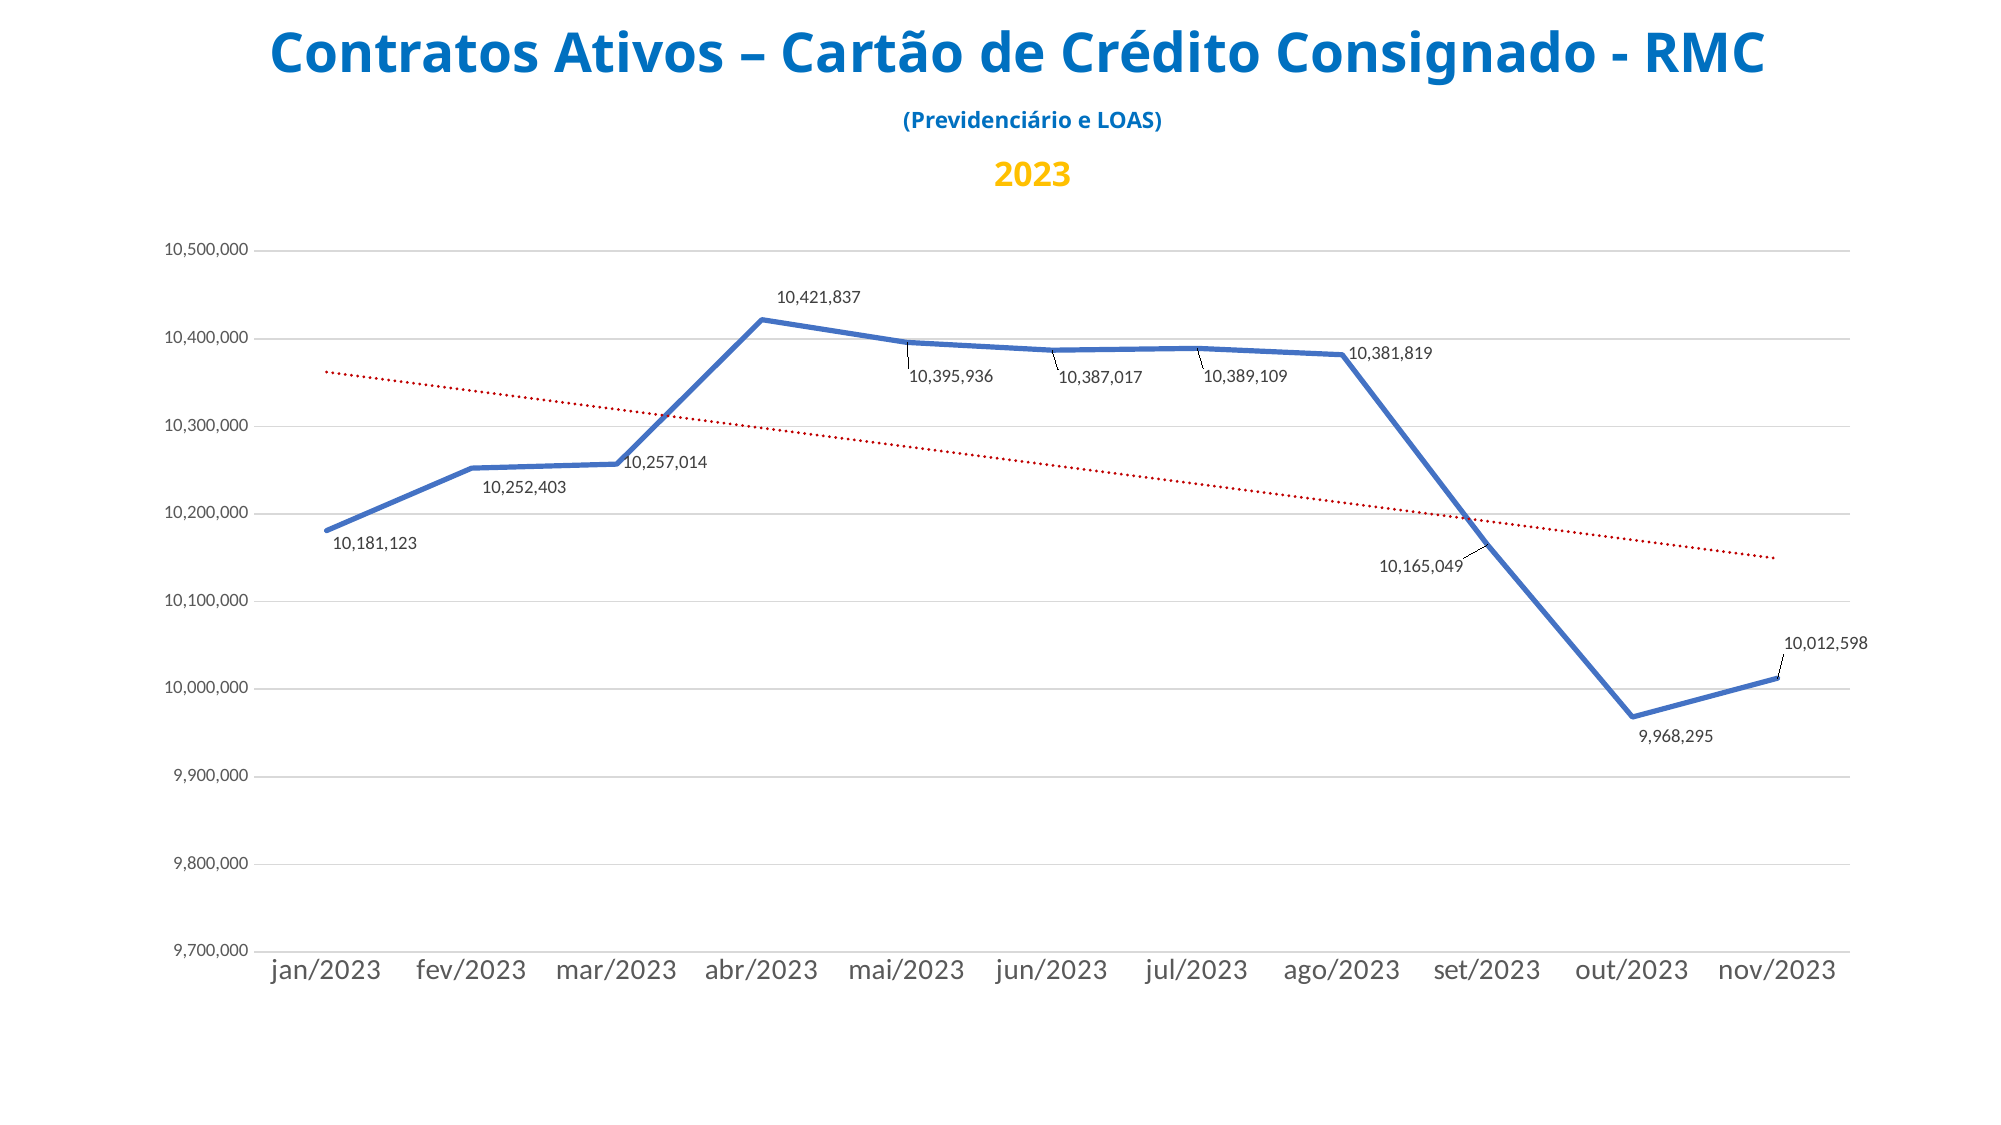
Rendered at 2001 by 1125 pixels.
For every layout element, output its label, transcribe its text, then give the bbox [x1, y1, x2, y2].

text_box Contratos Ativos – Cartão de Crédito Consignado - RMC (Previdenciário e LOAS) 2023 [173, 15, 1893, 204]
chart [133, 238, 1869, 1039]
